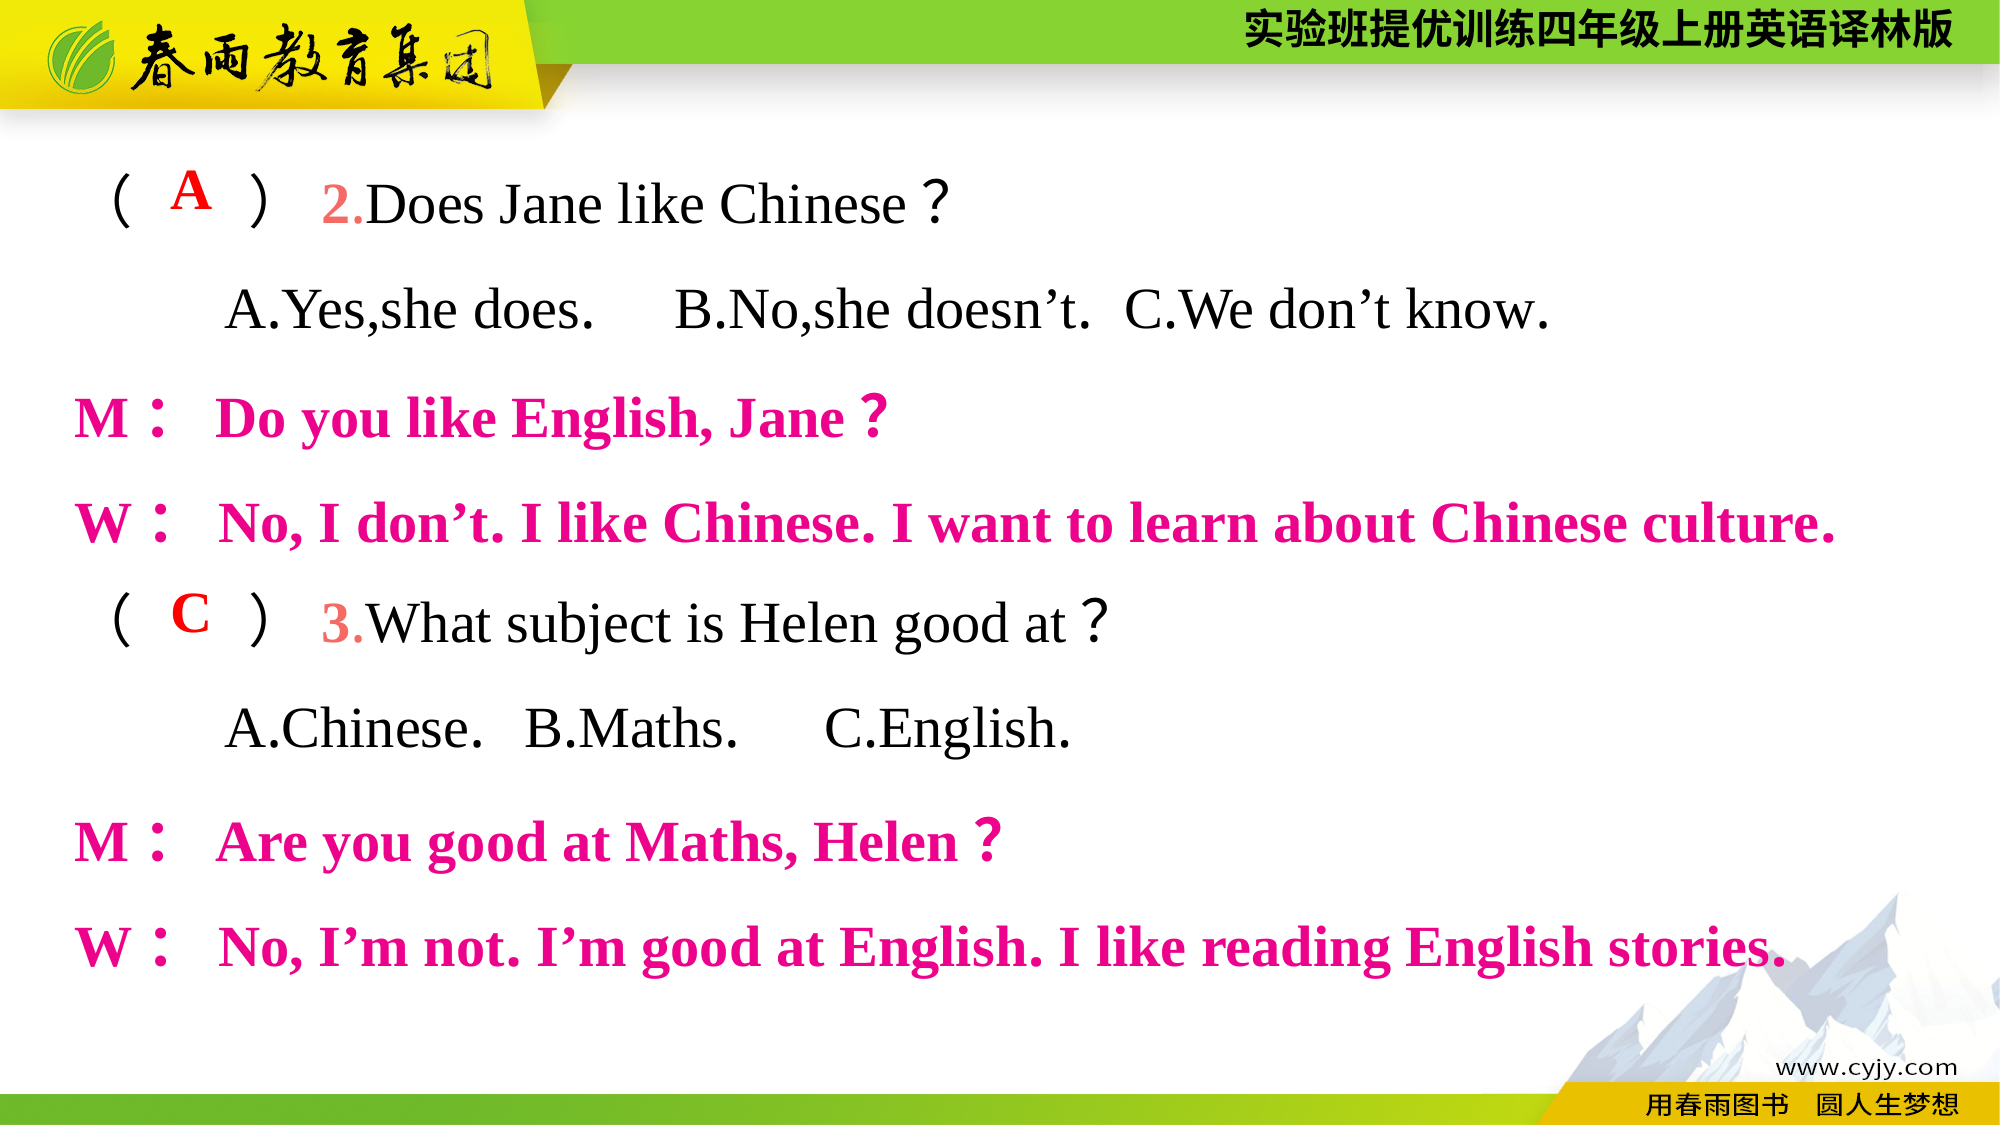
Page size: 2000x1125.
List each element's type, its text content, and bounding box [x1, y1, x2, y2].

text_box C [155, 566, 228, 652]
list （ ）2.Does Jane like Chinese？ A.Yes,she does. B.No,she doesn’t. C.We don’t know. （ ）3.What subject is Helen good at？ A.Chinese. B.Maths. C.English. [59, 122, 1944, 336]
picture [0, 0, 2000, 1125]
text_box M：Are you good at Maths, Helen？ W：No, I’m not. I’m good at English. I like reading English stories. [59, 760, 1944, 986]
text_box A [155, 143, 228, 229]
text_box M：Do you like English, Jane？ W：No, I don’t. I like Chinese. I want to learn about Chinese culture. [59, 336, 1944, 562]
list （ ）2.Does Jane like Chinese？ A.Yes,she does. B.No,she doesn’t. C.We don’t know. （ ）3.What subject is Helen good at？ A.Chinese. B.Maths. C.English. [59, 562, 1944, 760]
